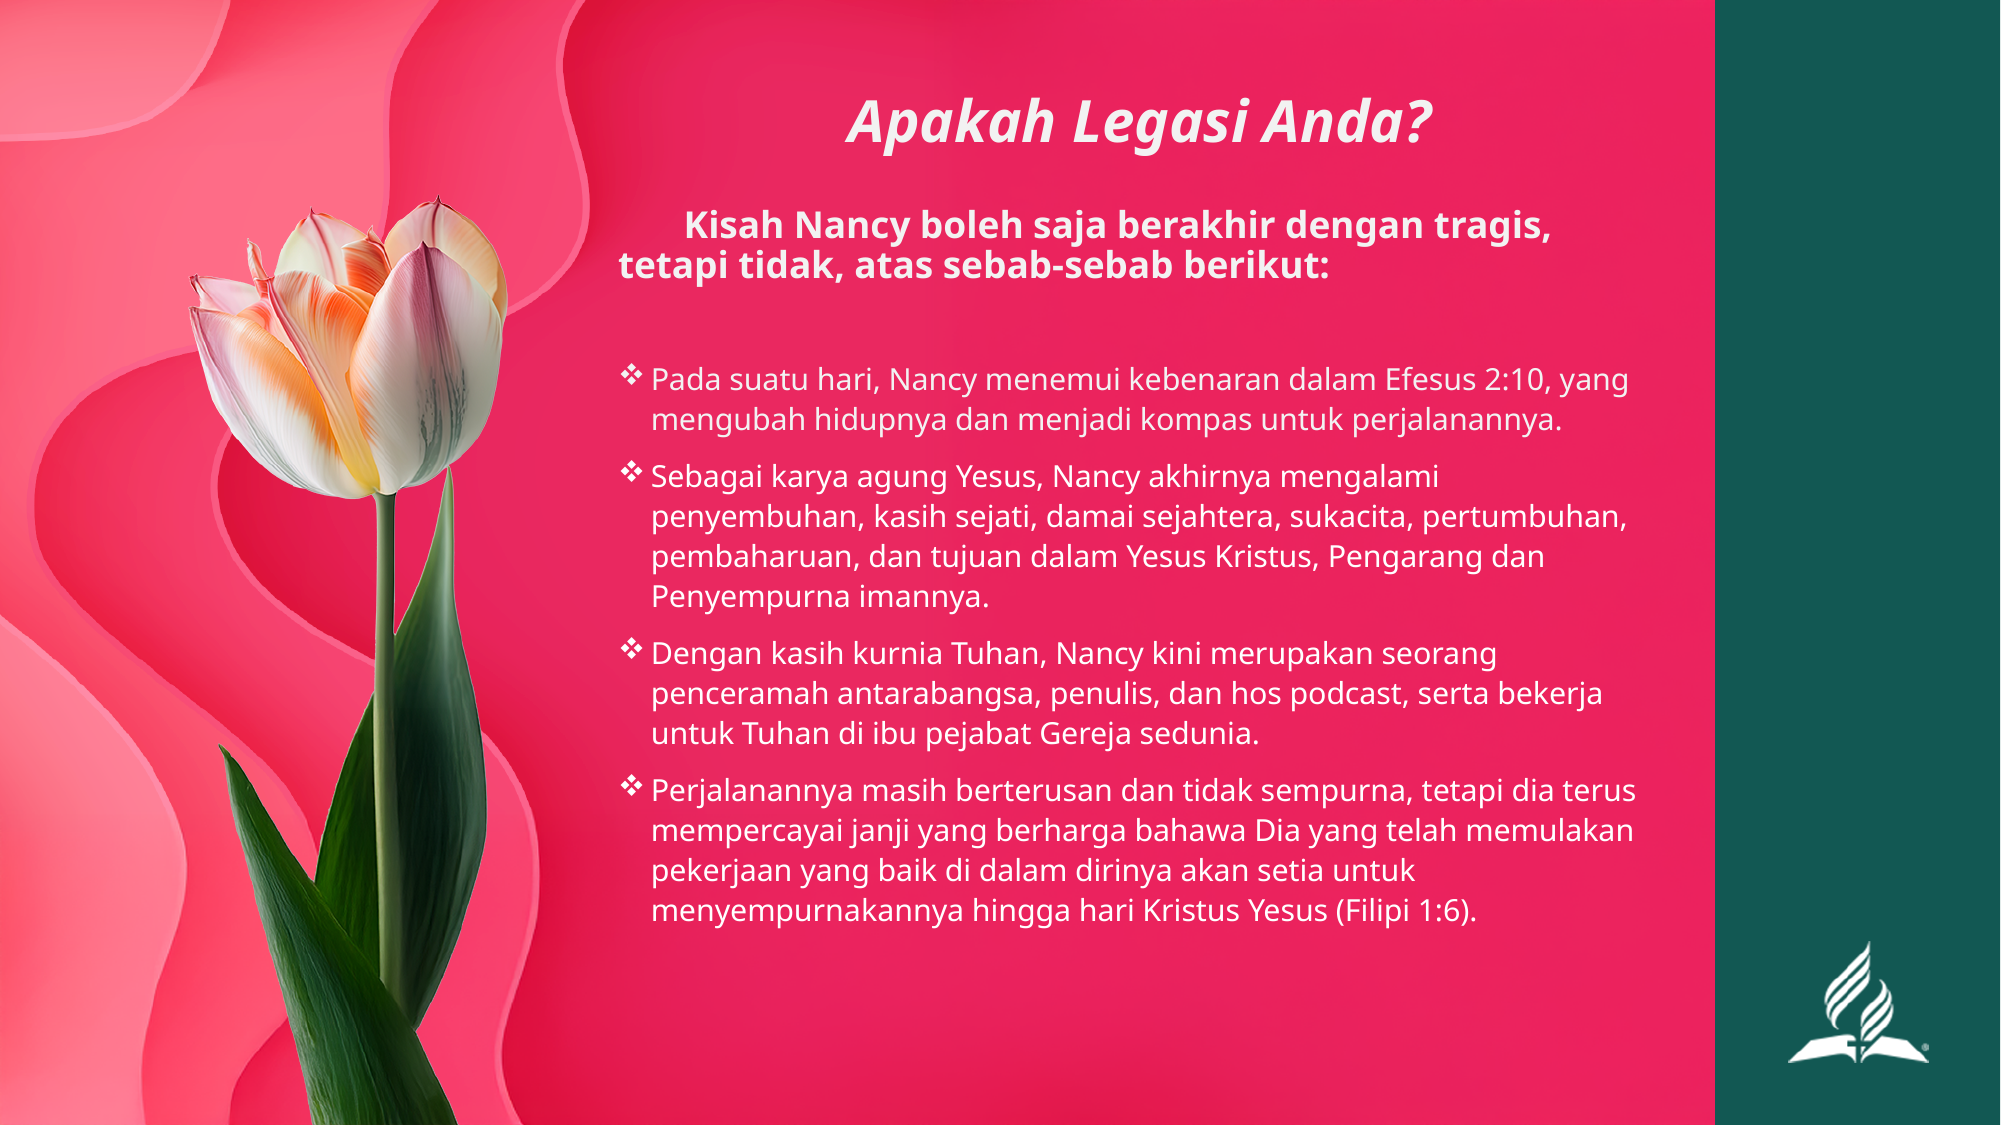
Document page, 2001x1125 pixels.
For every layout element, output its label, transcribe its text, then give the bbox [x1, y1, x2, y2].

title Apakah Legasi Anda? [603, 35, 1678, 199]
picture [0, 0, 2001, 1125]
list Kisah Nancy boleh saja berakhir dengan tragis, tetapi tidak, atas sebab-sebab berikut: Pada suatu hari, Nancy menemui kebenaran dalam Efesus 2:10, yang mengubah hidupnya dan menjadi kompas untuk perjalanannya. Sebagai karya agung Yesus, Nancy akhirnya mengalami penyembuhan, kasih sejati, damai sejahtera, sukacita, pertumbuhan, pembaharuan, dan tujuan dalam Yesus Kristus, Pengarang dan Penyempurna imannya. Dengan kasih kurnia Tuhan, Nancy kini merupakan seorang penceramah antarabangsa, penulis, dan hos podcast, serta bekerja untuk Tuhan di ibu pejabat Gereja sedunia. Perjalanannya masih berterusan dan tidak sempurna, tetapi dia terus mempercayai janji yang berharga bahawa Dia yang telah memulakan pekerjaan yang baik di dalam dirinya akan setia untuk menyempurnakannya hingga hari Kristus Yesus (Filipi 1:6). [603, 199, 1678, 991]
